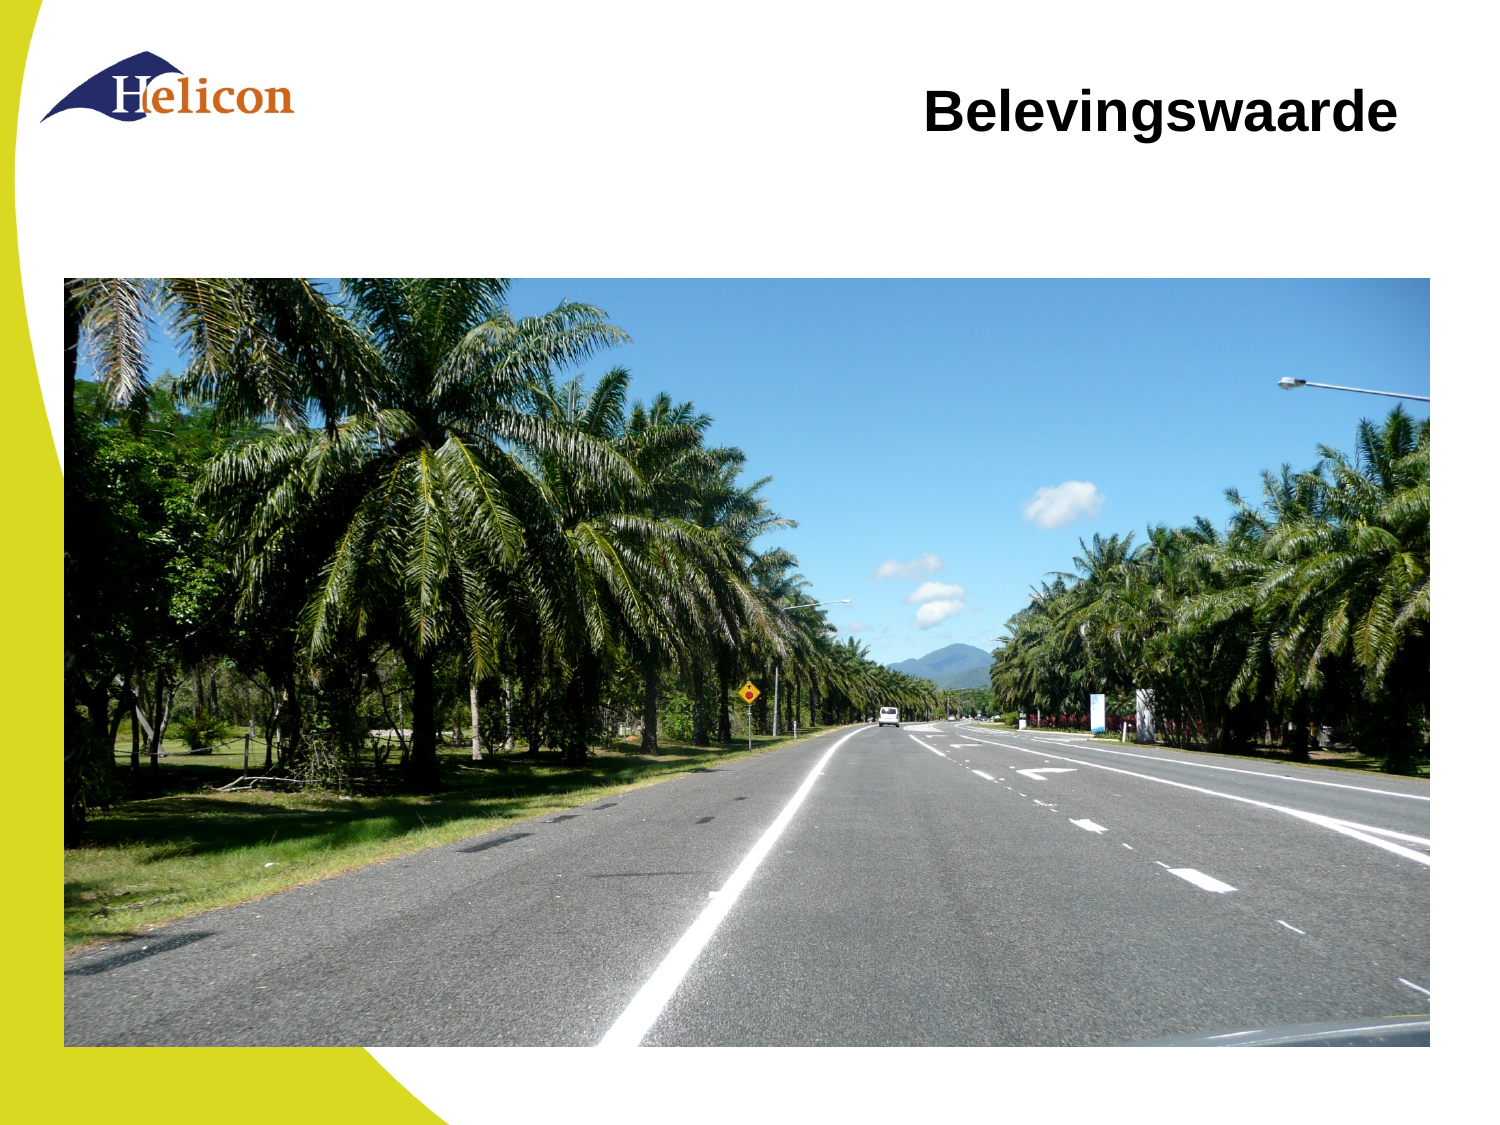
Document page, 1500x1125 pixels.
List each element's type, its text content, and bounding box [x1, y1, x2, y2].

title Belevingswaarde [324, 54, 1415, 161]
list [64, 278, 1431, 1047]
picture [0, 0, 1500, 1125]
